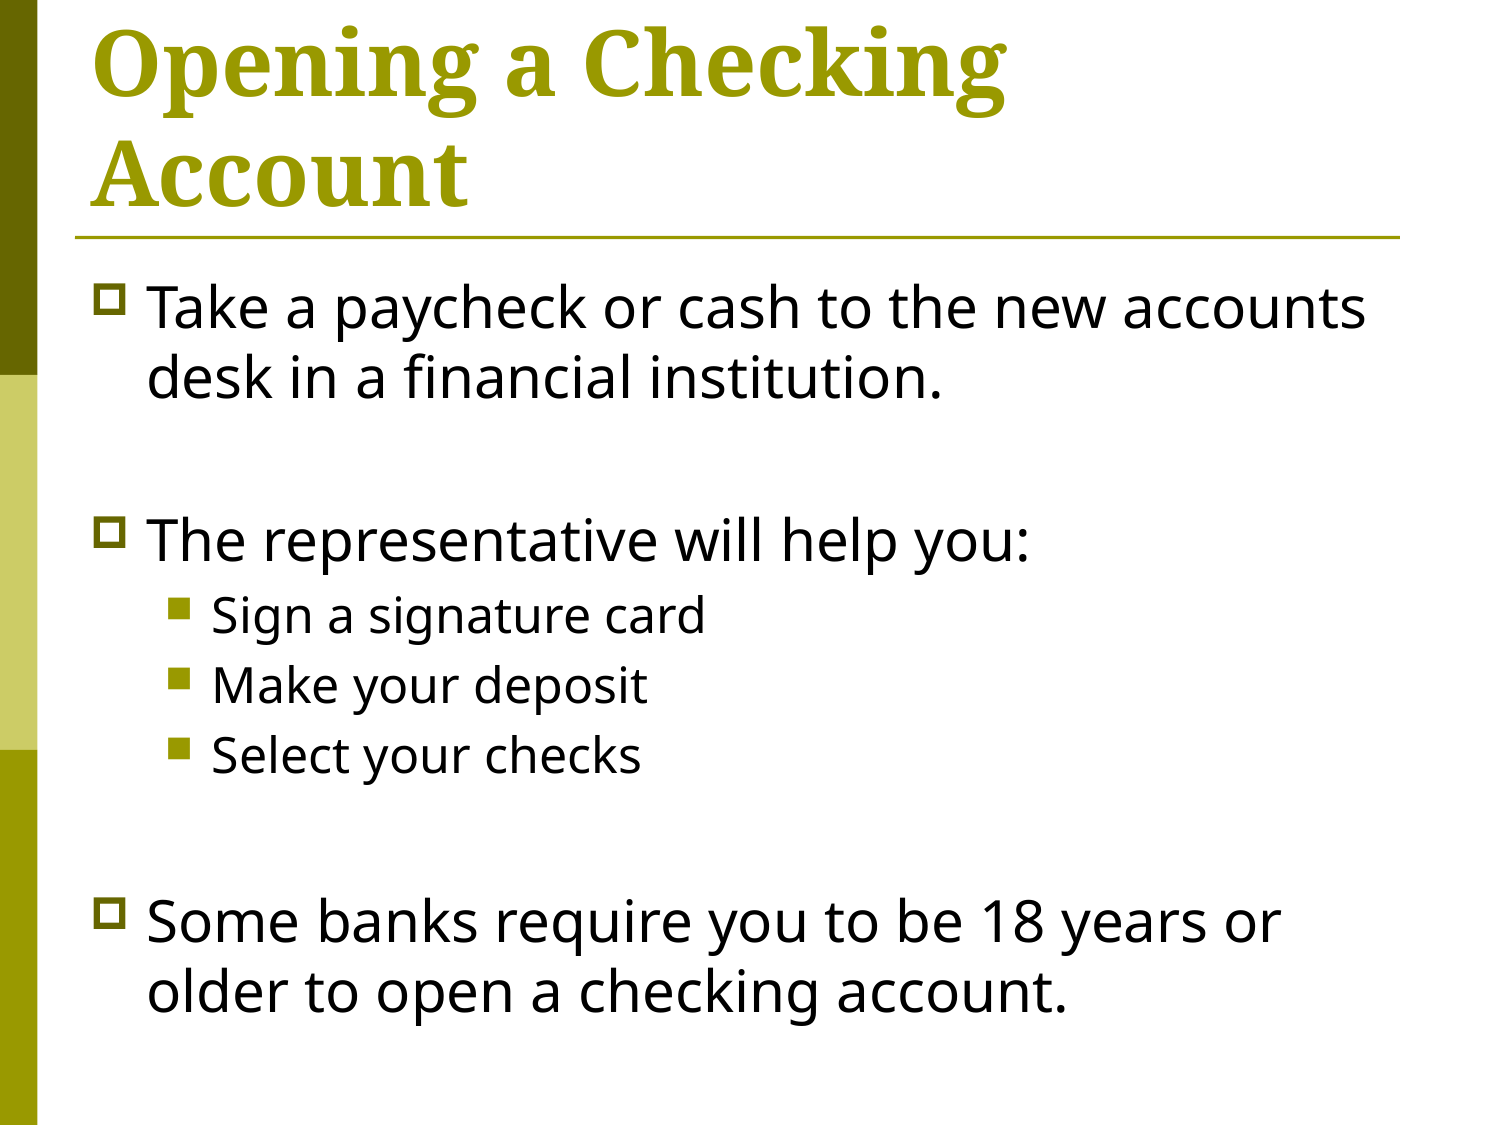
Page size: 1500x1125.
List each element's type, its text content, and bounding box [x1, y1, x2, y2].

title Opening a Checking Account [74, 45, 1426, 233]
list Take a paycheck or cash to the new accounts desk in a financial institution. The representative will help you: Sign a signature card Make your deposit Select your checks Some banks require you to be 18 years or older to open a checking account. [74, 262, 1426, 1006]
